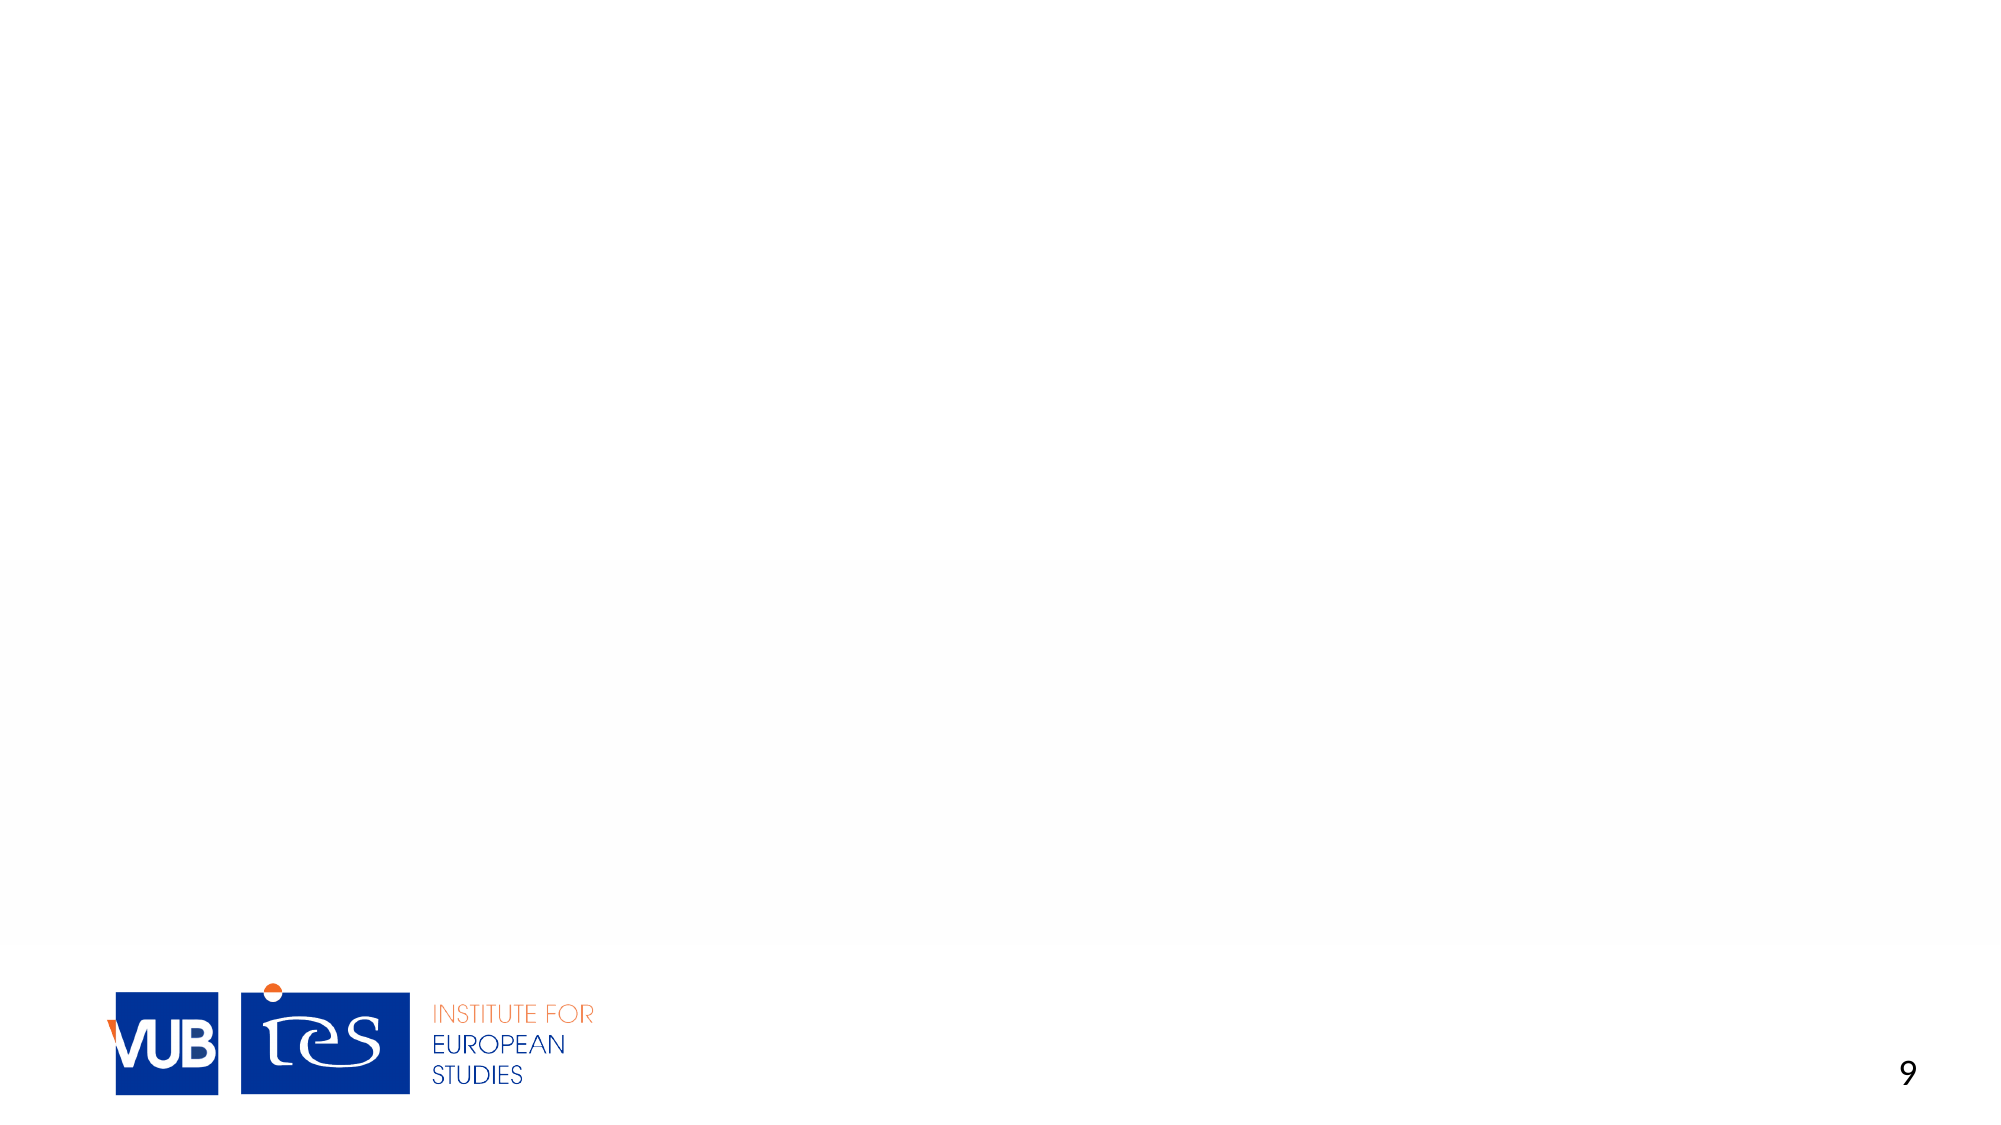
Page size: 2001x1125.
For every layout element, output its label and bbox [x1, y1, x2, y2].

picture [89, 962, 651, 1124]
